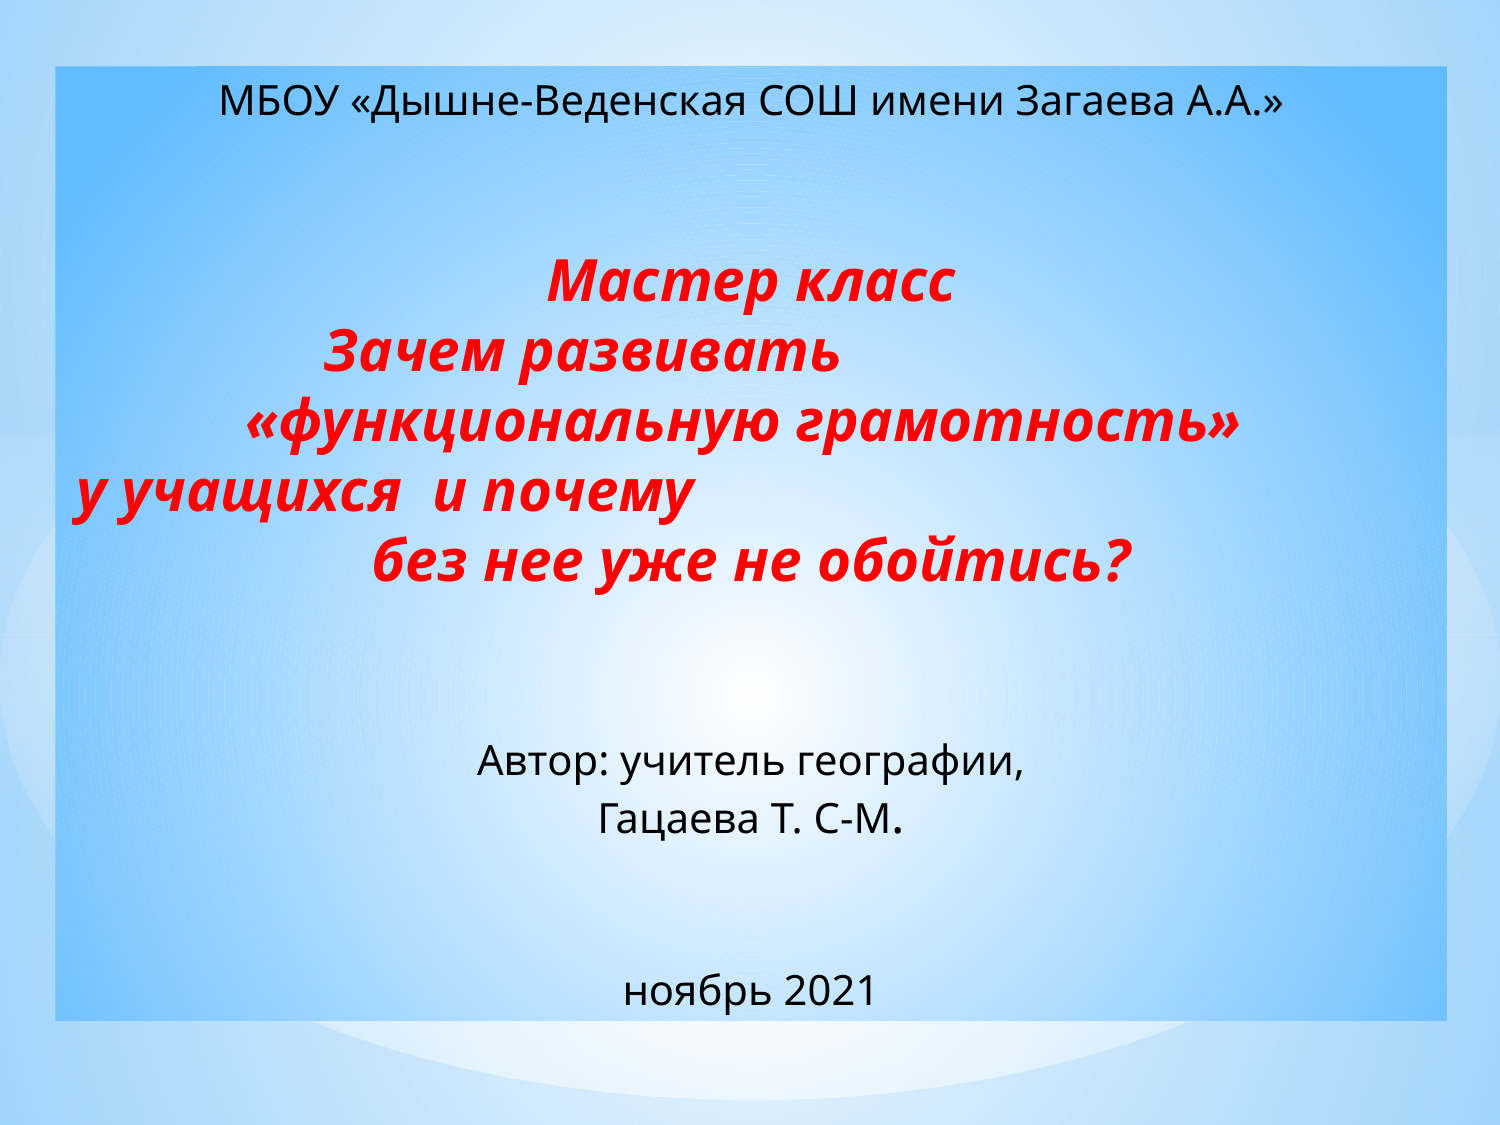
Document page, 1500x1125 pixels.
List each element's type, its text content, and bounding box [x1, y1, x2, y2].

text_box МБОУ «Дышне-Веденская СОШ имени Загаева А.А.» Мастер класс Зачем развивать «функциональную грамотность» у учащихся и почему без нее уже не обойтись? Автор: учитель географии, Гацаева Т. С-М. ноябрь 2021 [55, 66, 1447, 1021]
